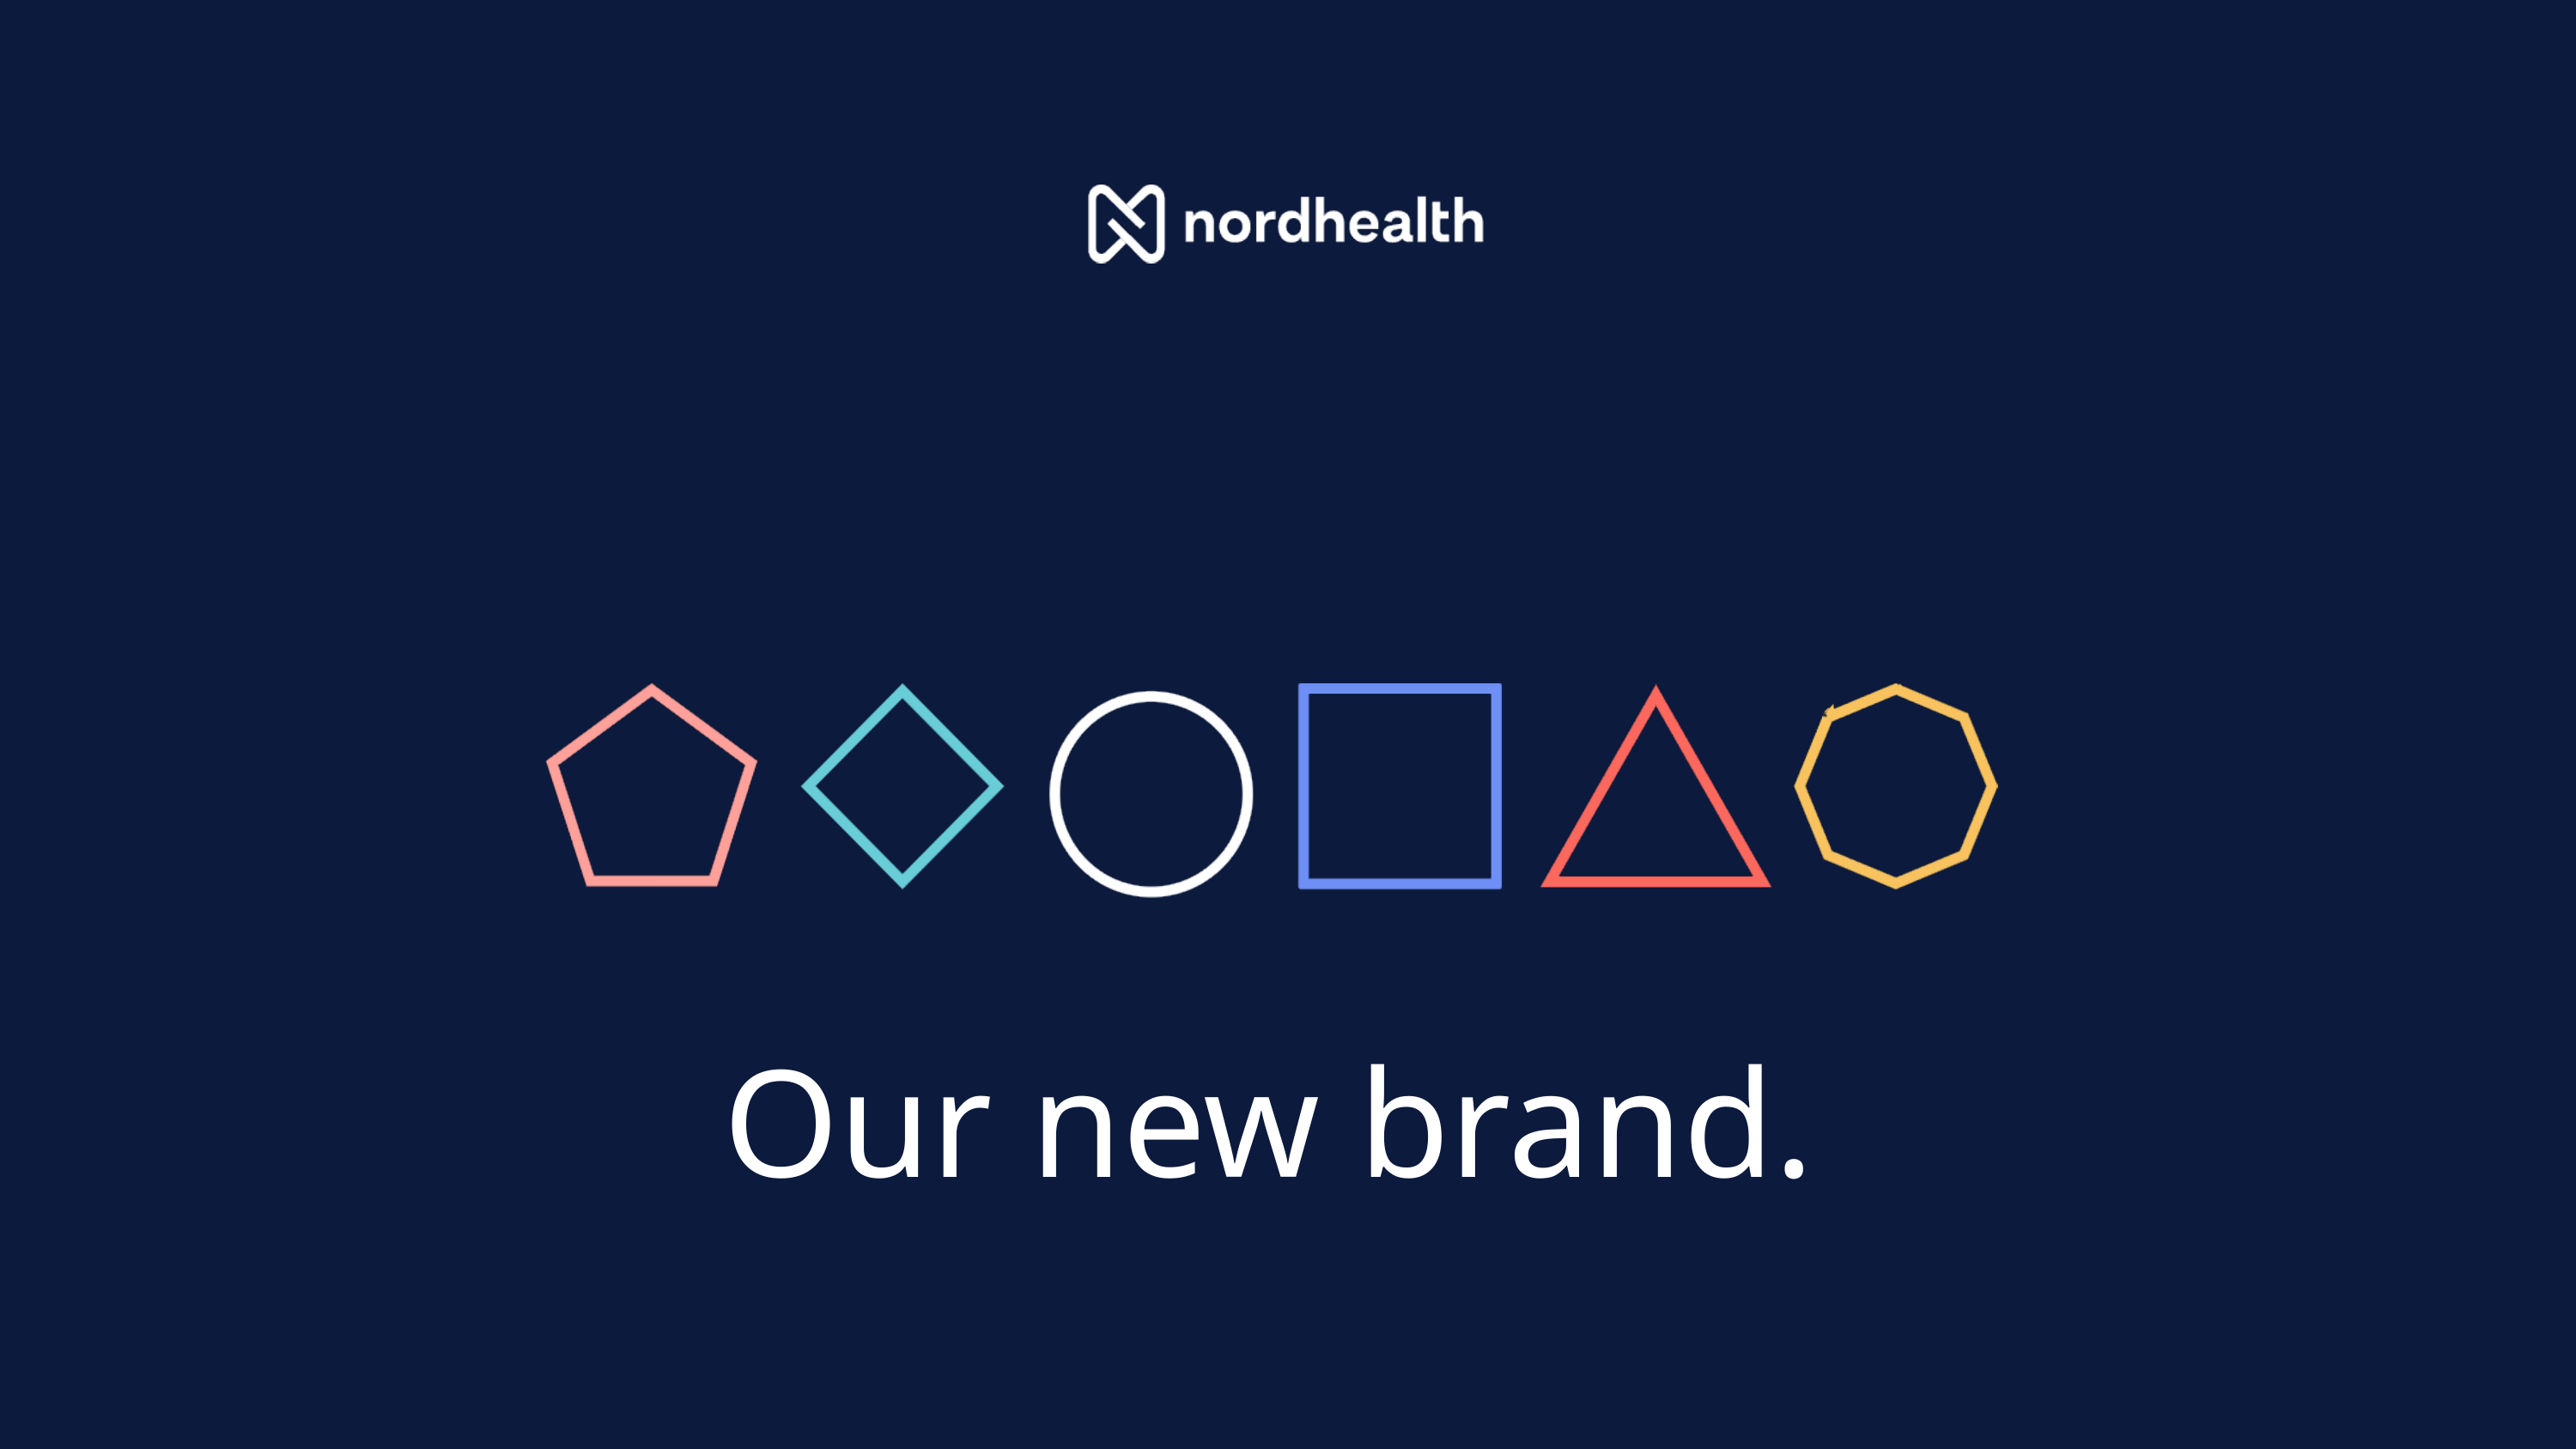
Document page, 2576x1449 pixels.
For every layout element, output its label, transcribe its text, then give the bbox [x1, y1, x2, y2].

picture [540, 683, 1998, 955]
picture [1088, 185, 1488, 264]
text_box Our new brand. [500, 1019, 2038, 1208]
